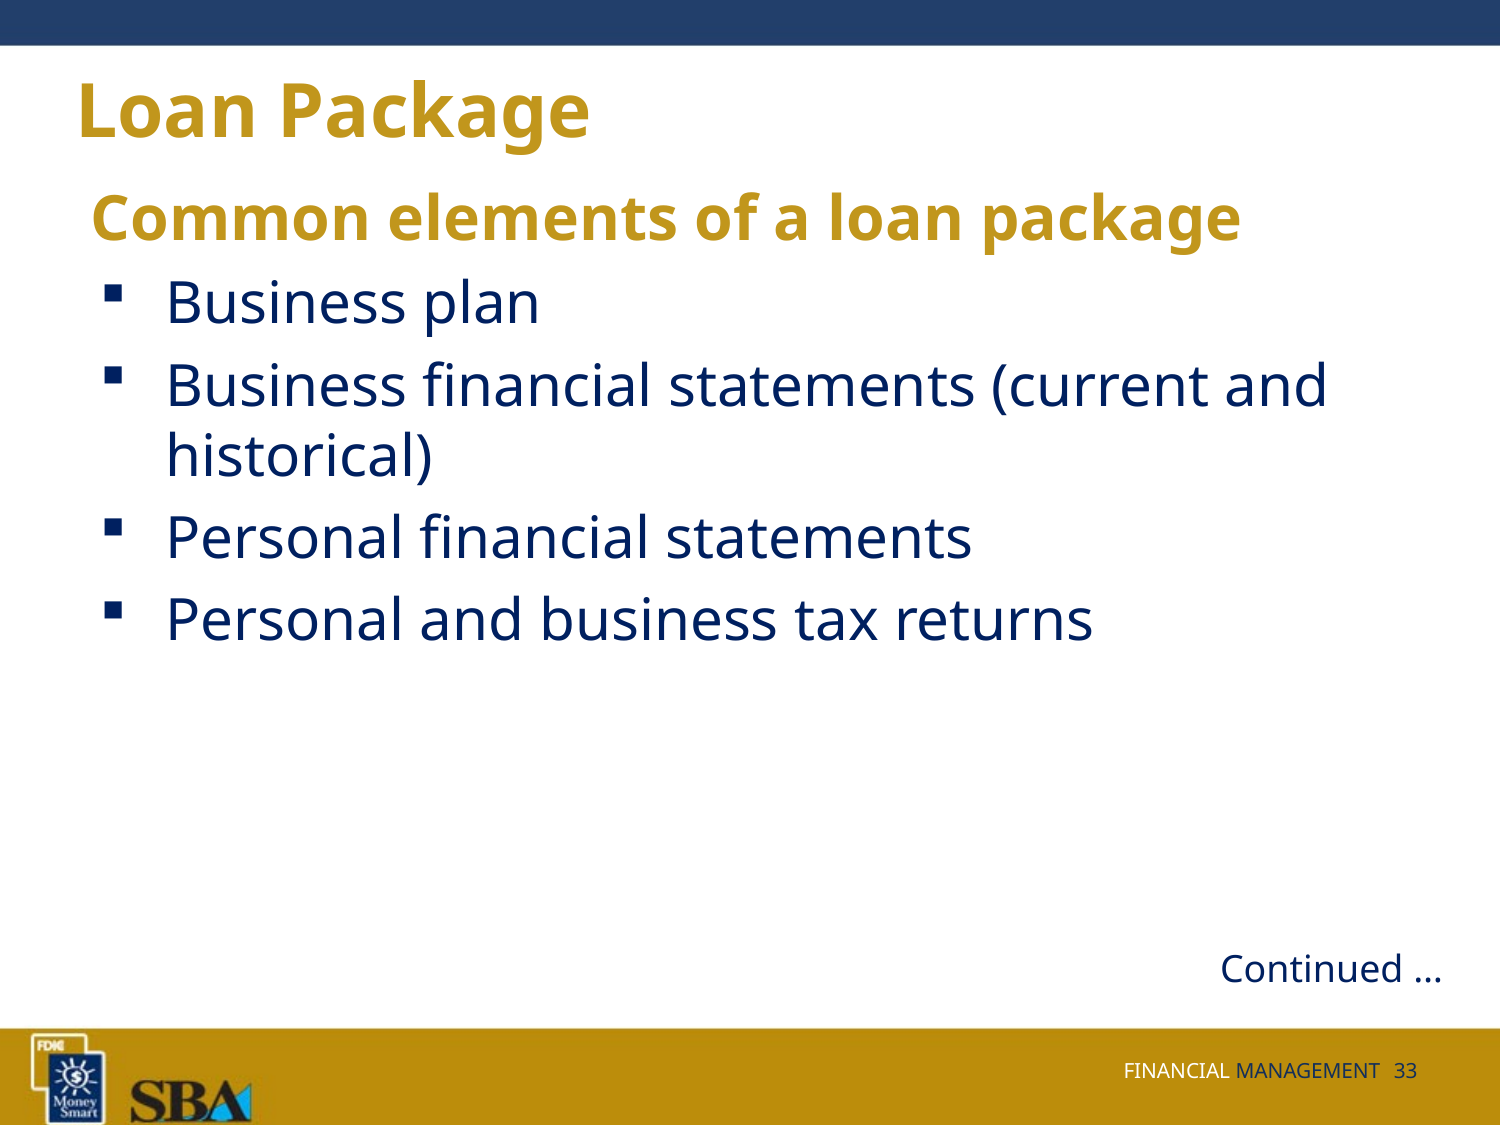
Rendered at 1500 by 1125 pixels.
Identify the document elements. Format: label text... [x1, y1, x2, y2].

picture [0, 0, 1500, 1125]
list Common elements of a loan package Business plan Business financial statements (current and historical) Personal financial statements Personal and business tax returns [90, 177, 1414, 879]
text_box Continued … [1212, 937, 1451, 998]
title Loan Package [74, 61, 1426, 163]
